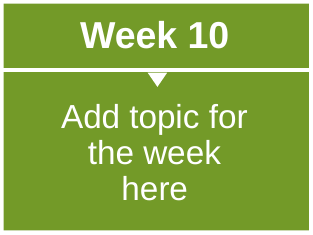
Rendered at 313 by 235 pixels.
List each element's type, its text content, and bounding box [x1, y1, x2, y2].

text_box Add topic for the week here [23, 92, 286, 215]
text_box Week 10 [64, 3, 245, 64]
text_box [3, 87, 310, 231]
text_box [3, 3, 310, 68]
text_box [0, 70, 313, 87]
